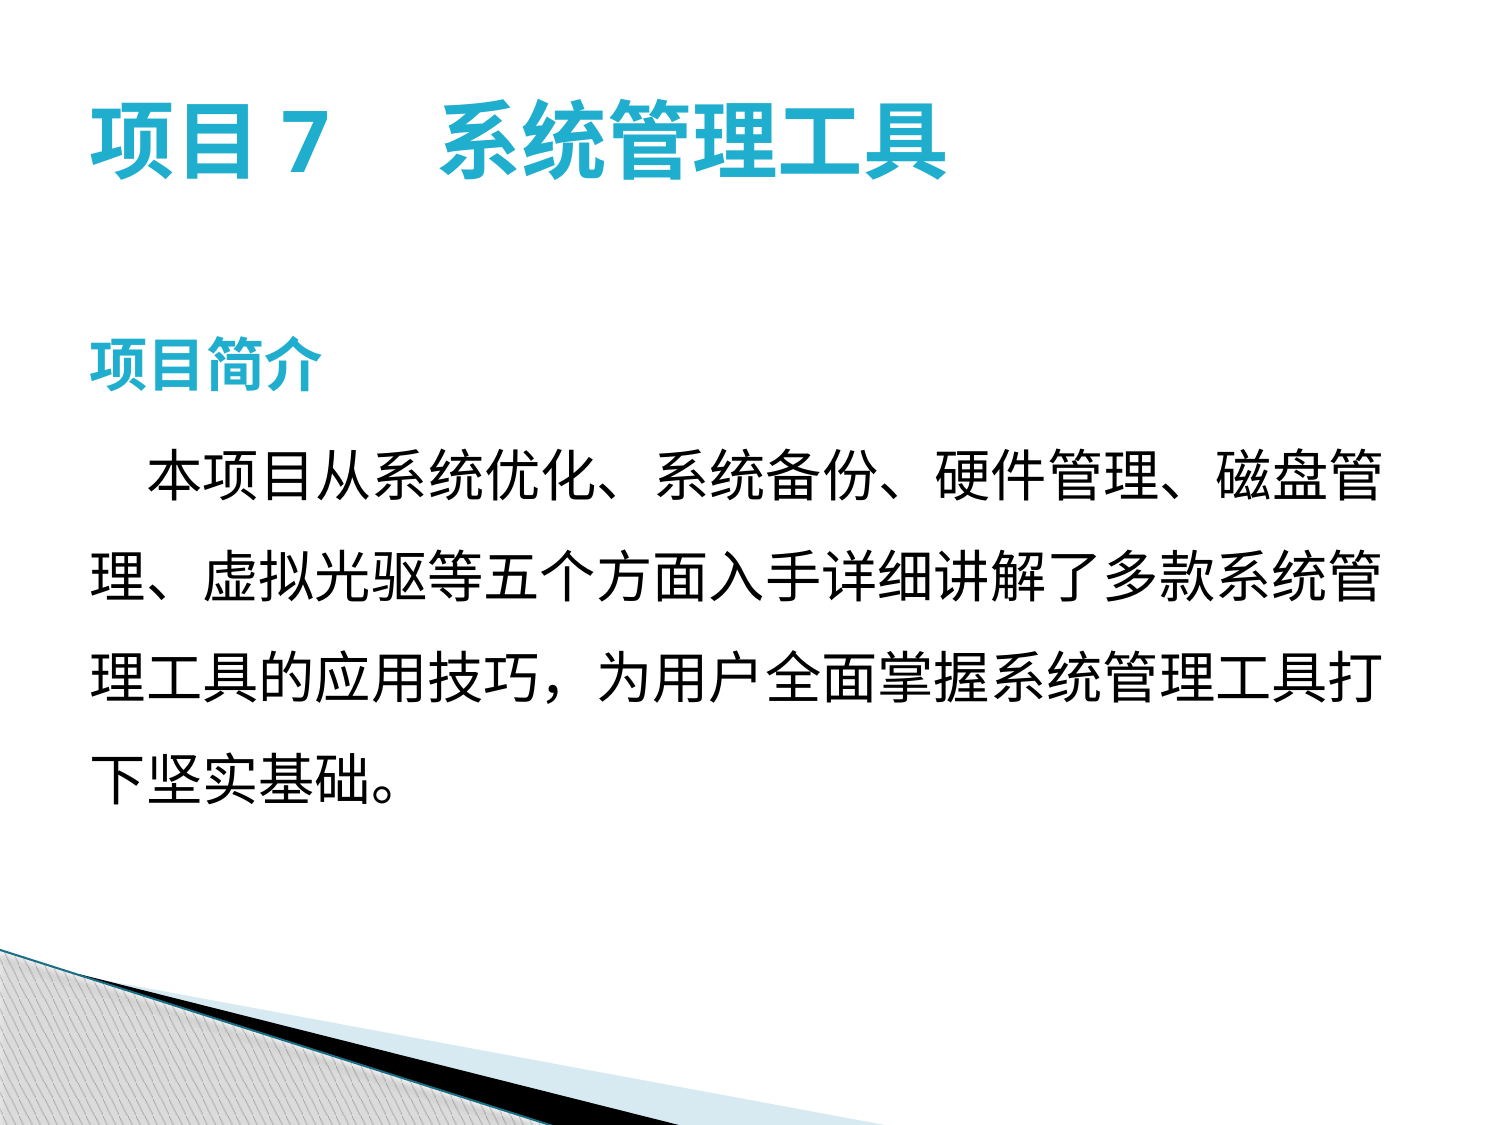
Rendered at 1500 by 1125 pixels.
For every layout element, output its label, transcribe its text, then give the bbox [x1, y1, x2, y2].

title 项目7 系统管理工具 [75, 45, 1425, 233]
list 项目简介 本项目从系统优化、系统备份、硬件管理、磁盘管理、虚拟光驱等五个方面入手详细讲解了多款系统管理工具的应用技巧，为用户全面掌握系统管理工具打下坚实基础。 [75, 278, 1425, 1000]
